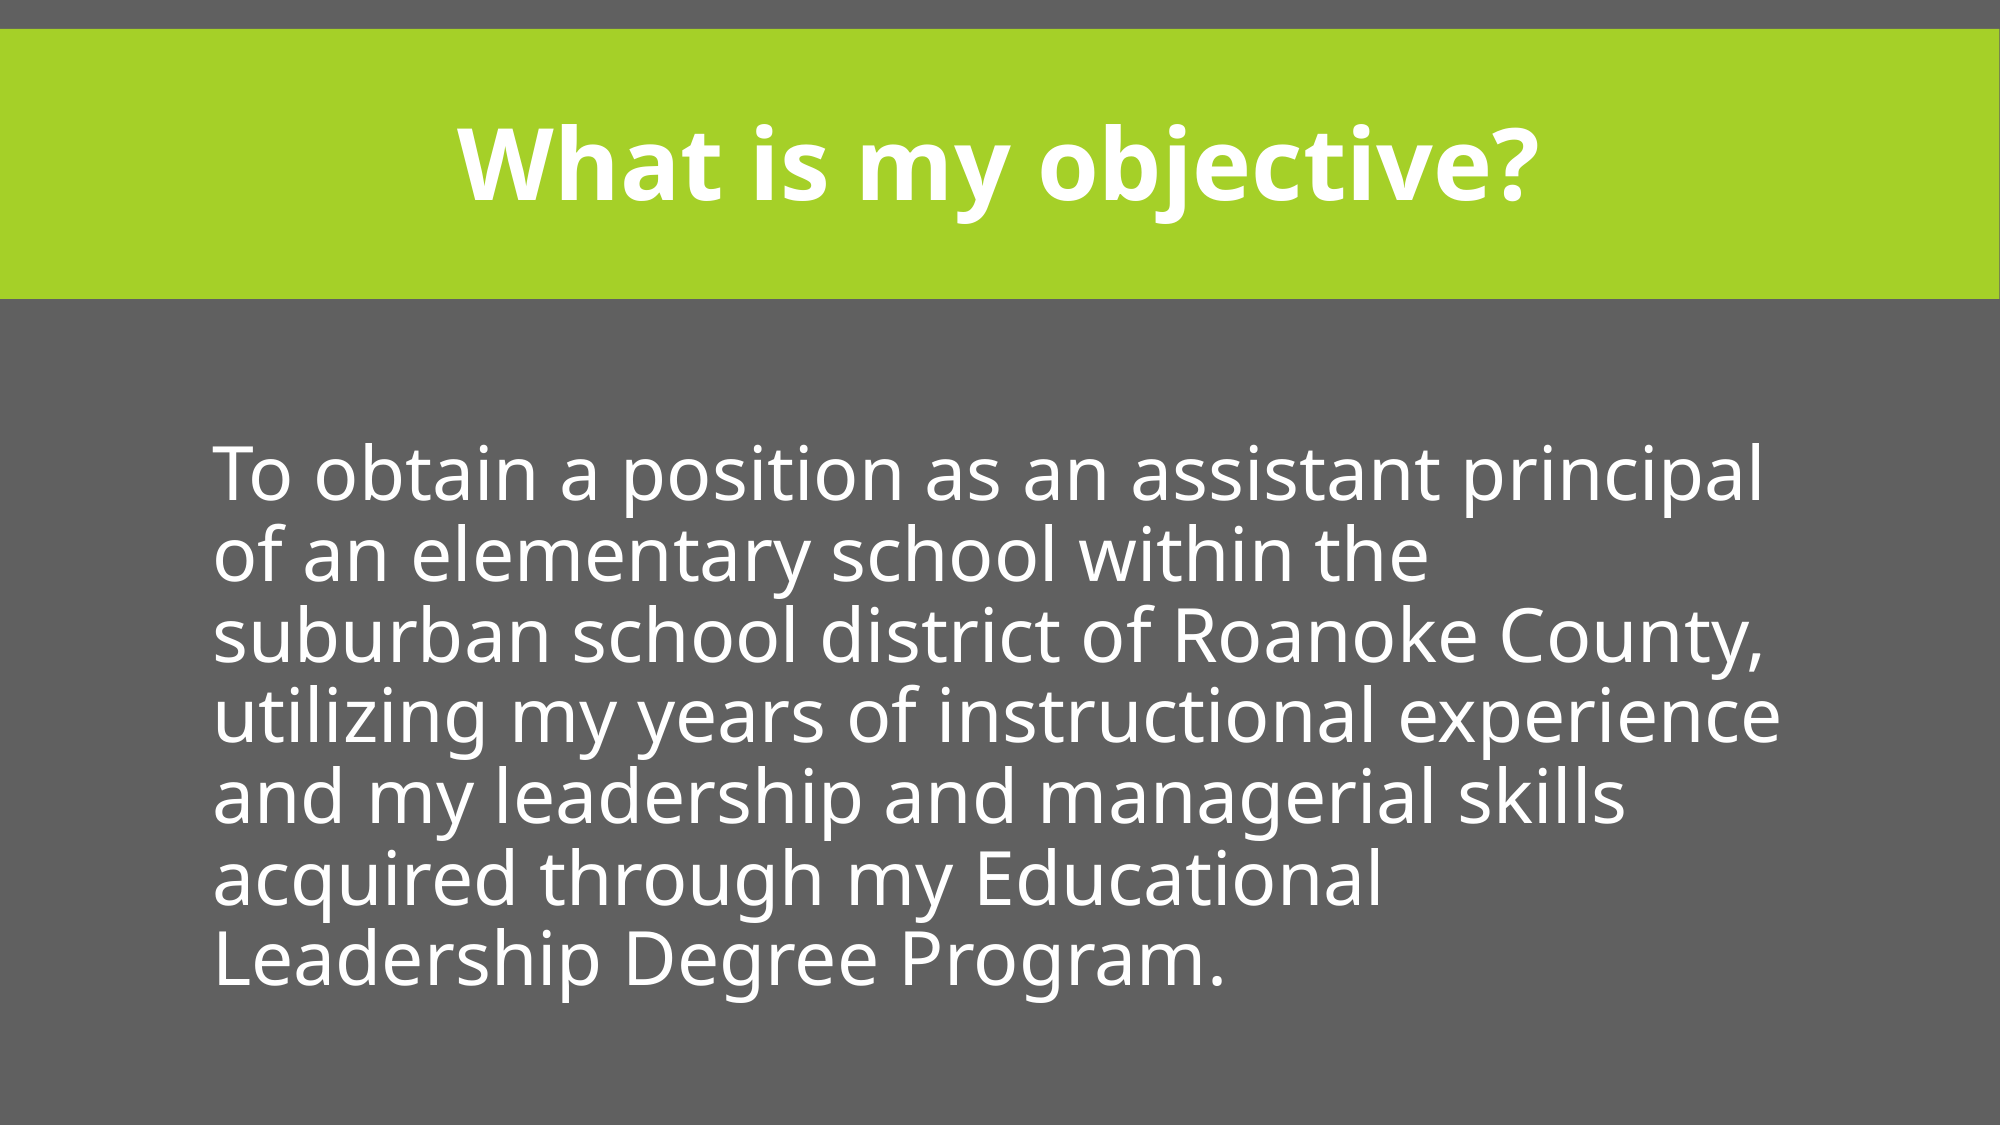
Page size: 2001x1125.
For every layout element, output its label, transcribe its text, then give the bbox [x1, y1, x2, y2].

title What is my objective? [197, 46, 1803, 265]
list To obtain a position as an assistant principal of an elementary school within the suburban school district of Roanoke County, utilizing my years of instructional experience and my leadership and managerial skills acquired through my Educational Leadership Degree Program. [197, 265, 1803, 956]
